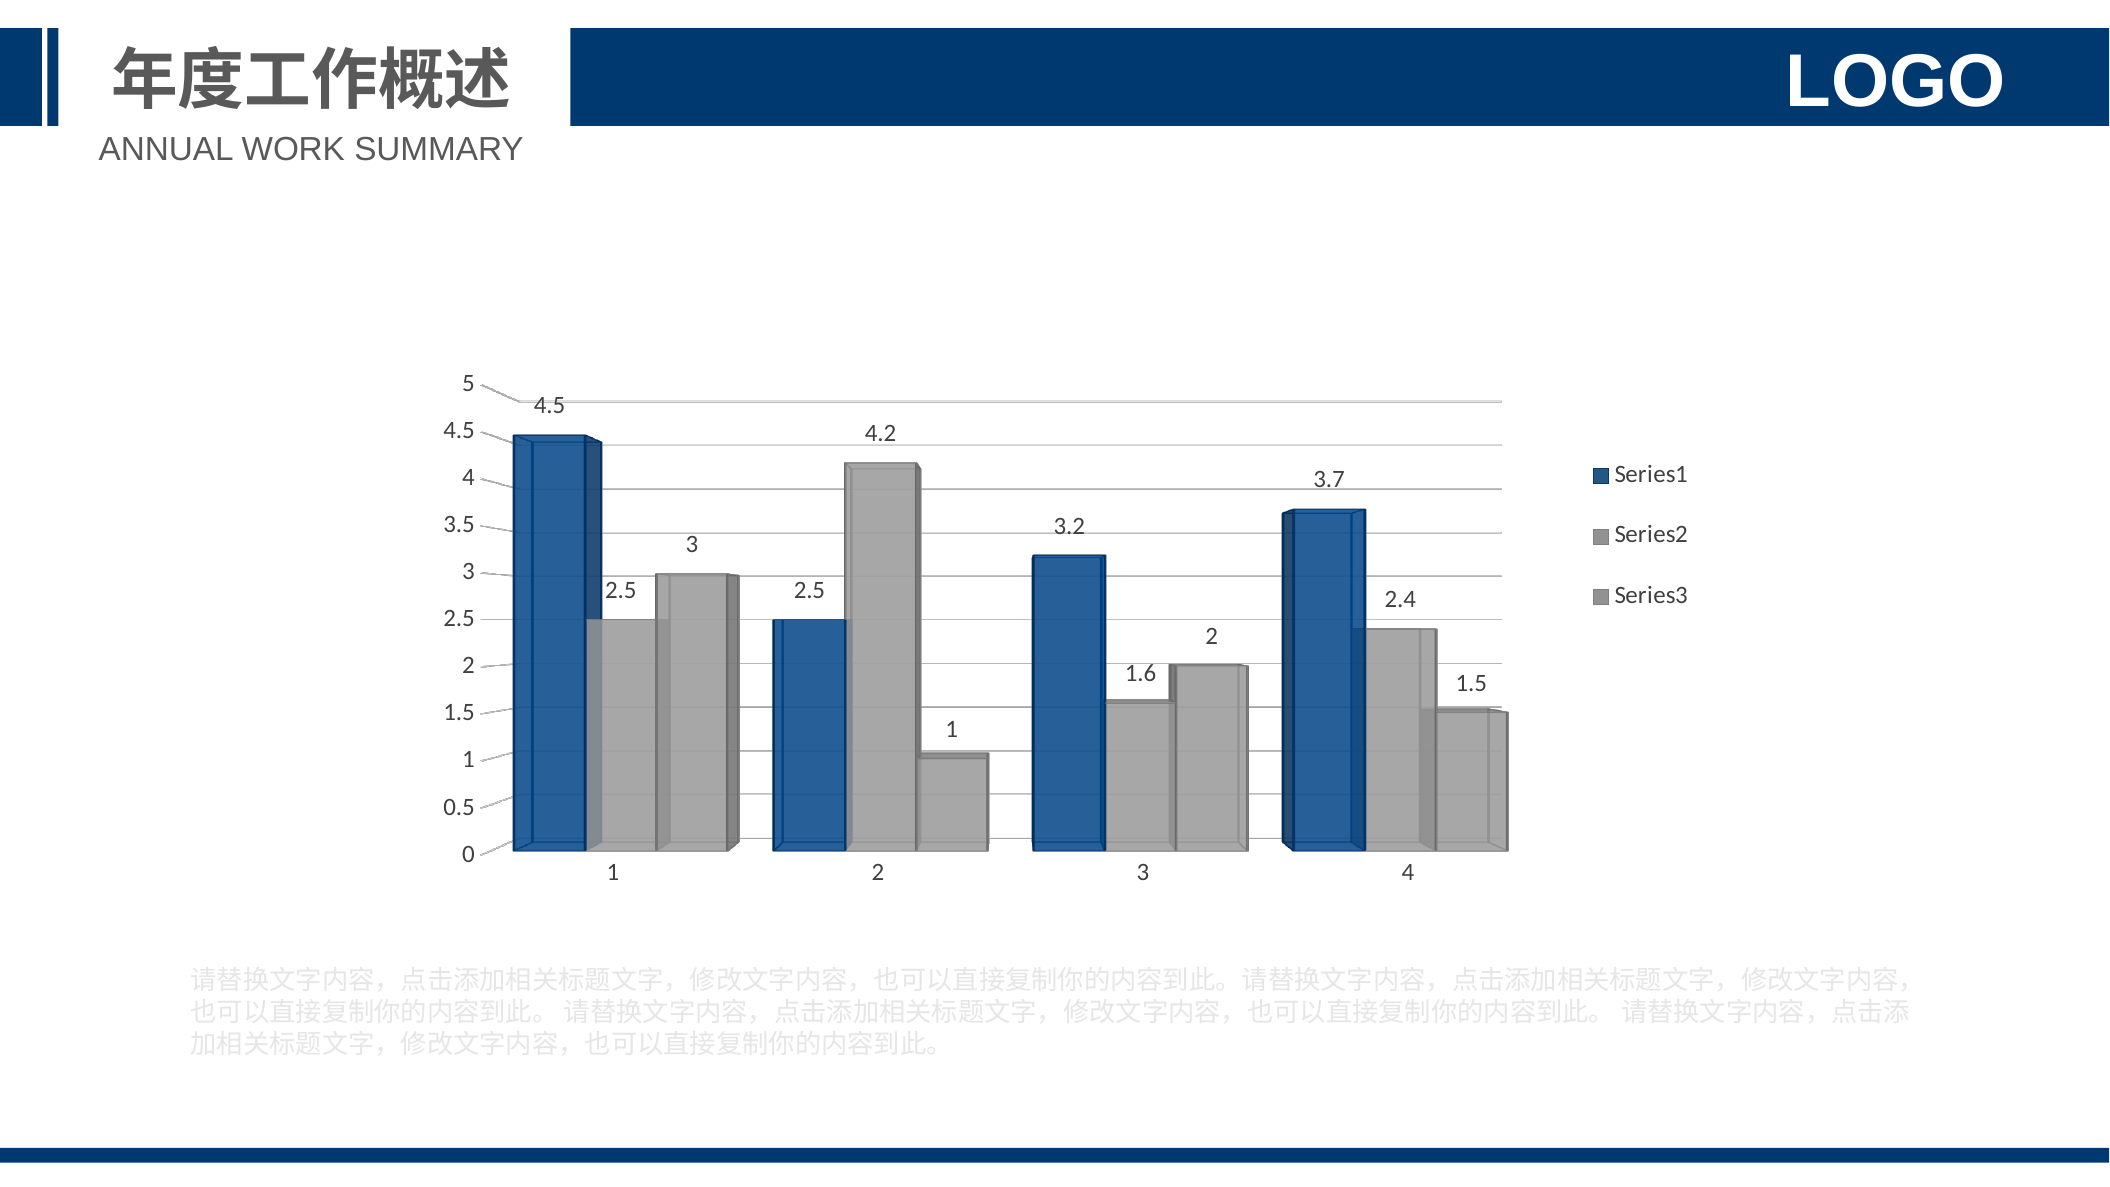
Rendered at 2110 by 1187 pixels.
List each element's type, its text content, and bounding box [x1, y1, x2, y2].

text_box ANNUAL WORK SUMMARY [83, 119, 540, 175]
text_box 请替换文字内容，点击添加相关标题文字，修改文字内容，也可以直接复制你的内容到此。请替换文字内容，点击添加相关标题文字，修改文字内容，也可以直接复制你的内容到此。 请替换文字内容，点击添加相关标题文字，修改文字内容，也可以直接复制你的内容到此。 请替换文字内容，点击添加相关标题文字，修改文字内容，也可以直接复制你的内容到此。 [175, 956, 1934, 1066]
chart [404, 355, 1765, 922]
text_box [0, 1147, 2110, 1164]
text_box LOGO [1739, 31, 2053, 122]
text_box [569, 27, 2110, 127]
text_box 年度工作概述 [96, 28, 527, 119]
text_box [46, 27, 59, 127]
text_box [0, 27, 43, 127]
